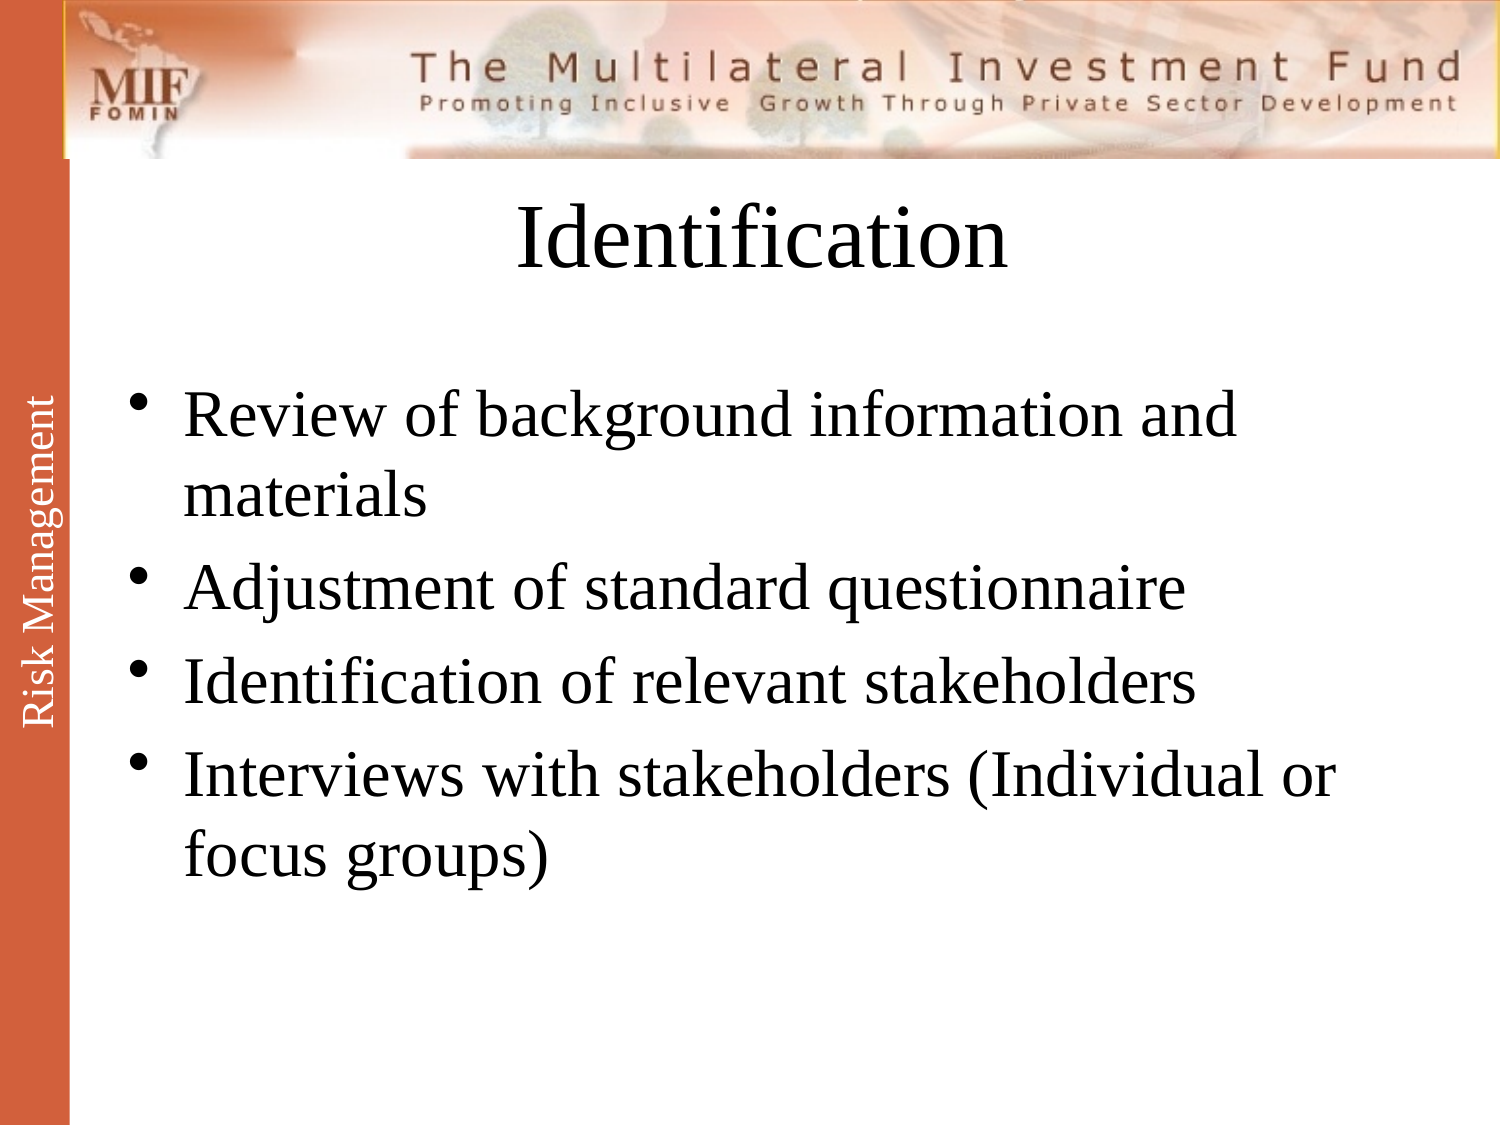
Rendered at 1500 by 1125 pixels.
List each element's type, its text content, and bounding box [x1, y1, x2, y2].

list Review of background information and materials Adjustment of standard questionnaire Identification of relevant stakeholders Interviews with stakeholders (Individual or focus groups) [112, 362, 1388, 1038]
text_box Risk Management [0, 0, 70, 1125]
picture [62, 0, 1500, 160]
title Identification [124, 167, 1401, 326]
